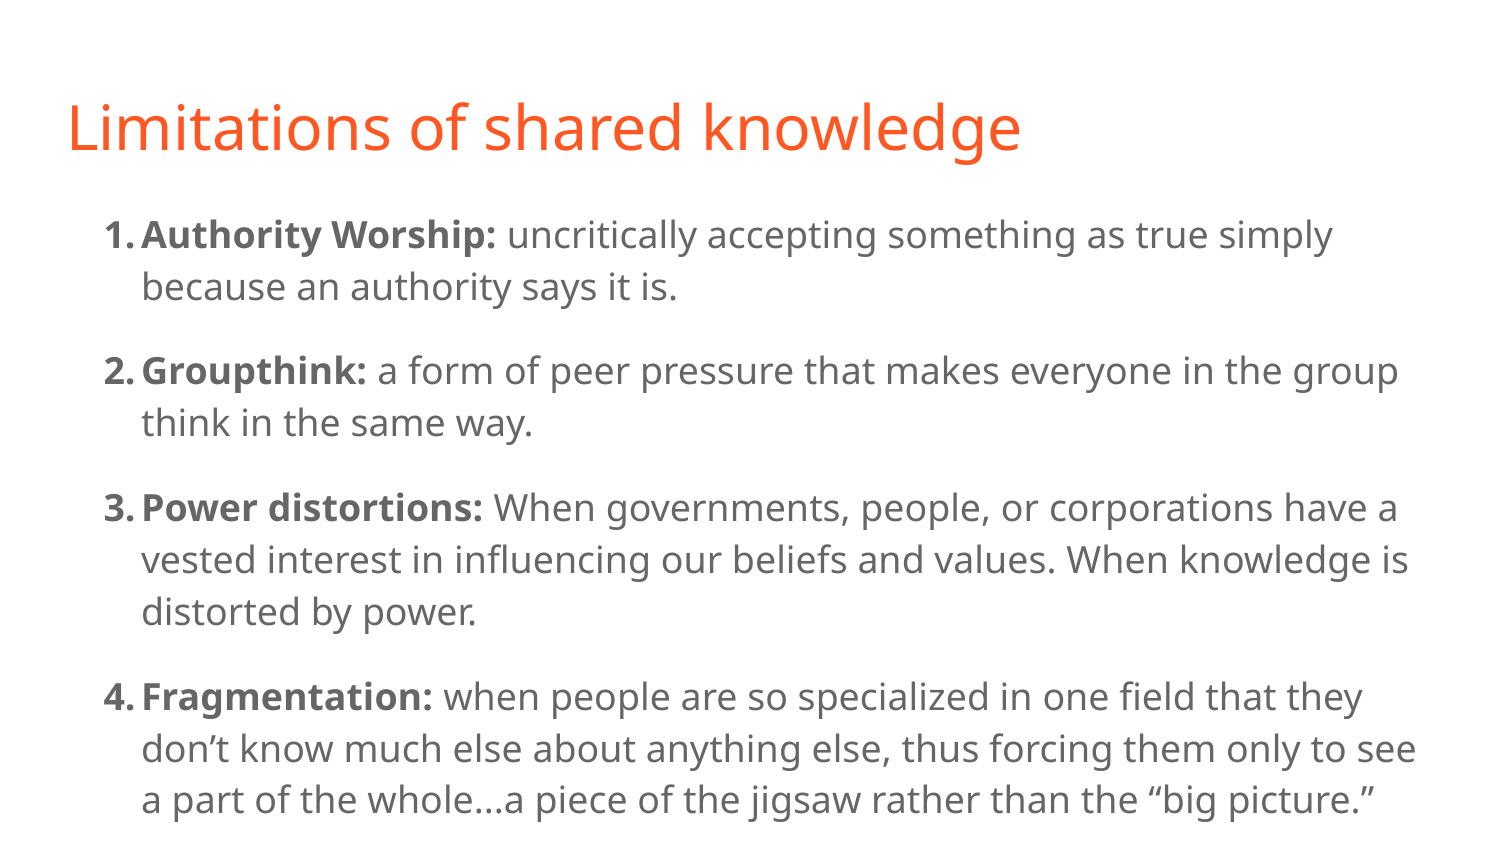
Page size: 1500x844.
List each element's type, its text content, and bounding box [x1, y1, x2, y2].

title Limitations of shared knowledge [51, 72, 1449, 167]
list Authority Worship: uncritically accepting something as true simply because an authority says it is. Groupthink: a form of peer pressure that makes everyone in the group think in the same way. Power distortions: When governments, people, or corporations have a vested interest in influencing our beliefs and values. When knowledge is distorted by power. Fragmentation: when people are so specialized in one field that they don’t know much else about anything else, thus forcing them only to see a part of the whole...a piece of the jigsaw rather than the “big picture.” [51, 189, 1449, 750]
